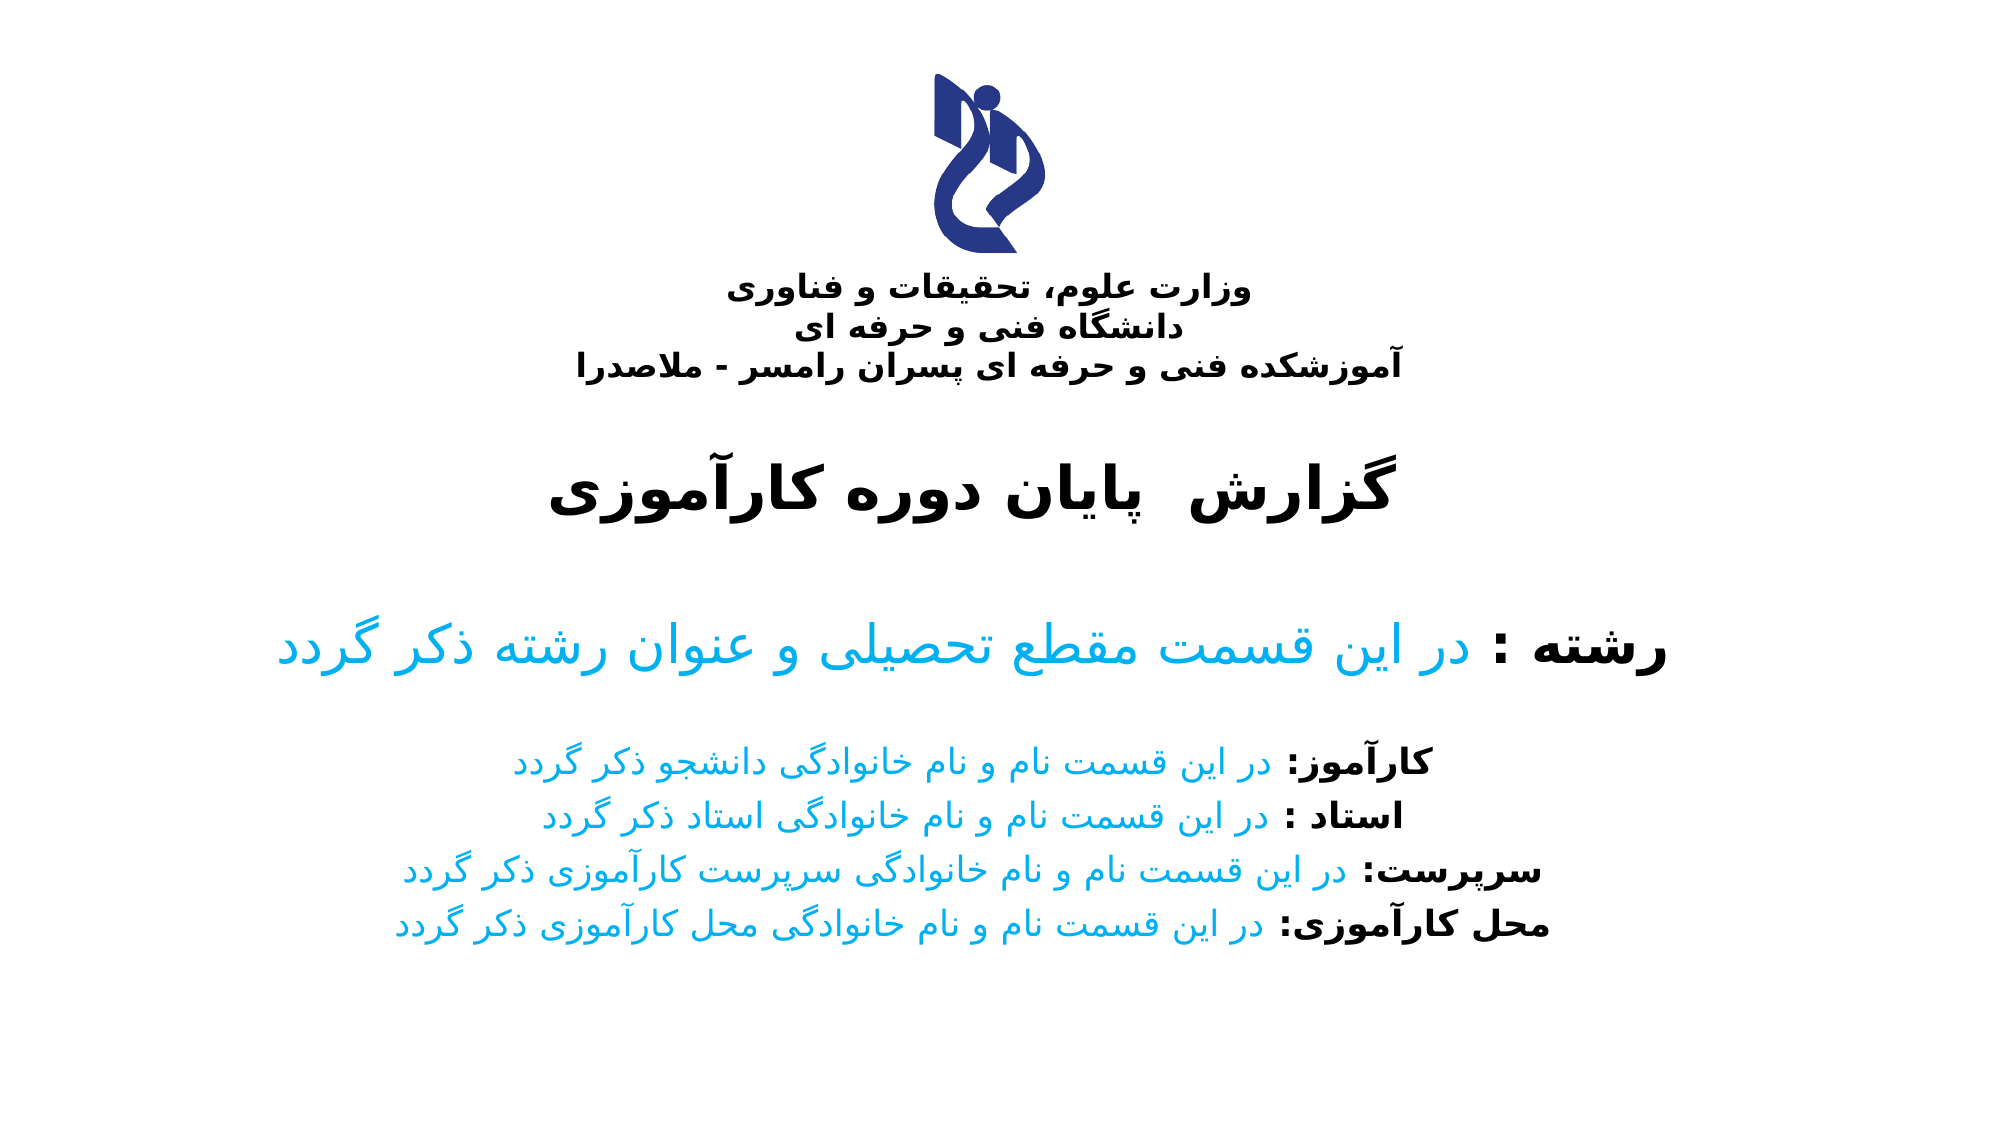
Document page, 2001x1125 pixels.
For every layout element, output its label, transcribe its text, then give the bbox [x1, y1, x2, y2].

picture [927, 68, 1052, 258]
subtitle گزارش پایان دوره کارآموزی رشته : در این قسمت مقطع تحصیلی و عنوان رشته ذکر گردد کارآموز: در این قسمت نام و نام خانوادگی دانشجو ذکر گردد استاد : در این قسمت نام و نام خانوادگی استاد ذکر گردد سرپرست: در این قسمت نام و نام خانوادگی سرپرست کارآموزی ذکر گردد محل کارآموزی: در این قسمت نام و نام خانوادگی محل کارآموزی ذکر گردد [222, 449, 1723, 957]
text_box وزارت علوم، تحقیقات و فناوری دانشگاه فنی و حرفه ای آموزشکده فنی و حرفه ای پسران رامسر - ملاصدرا [489, 257, 1490, 392]
